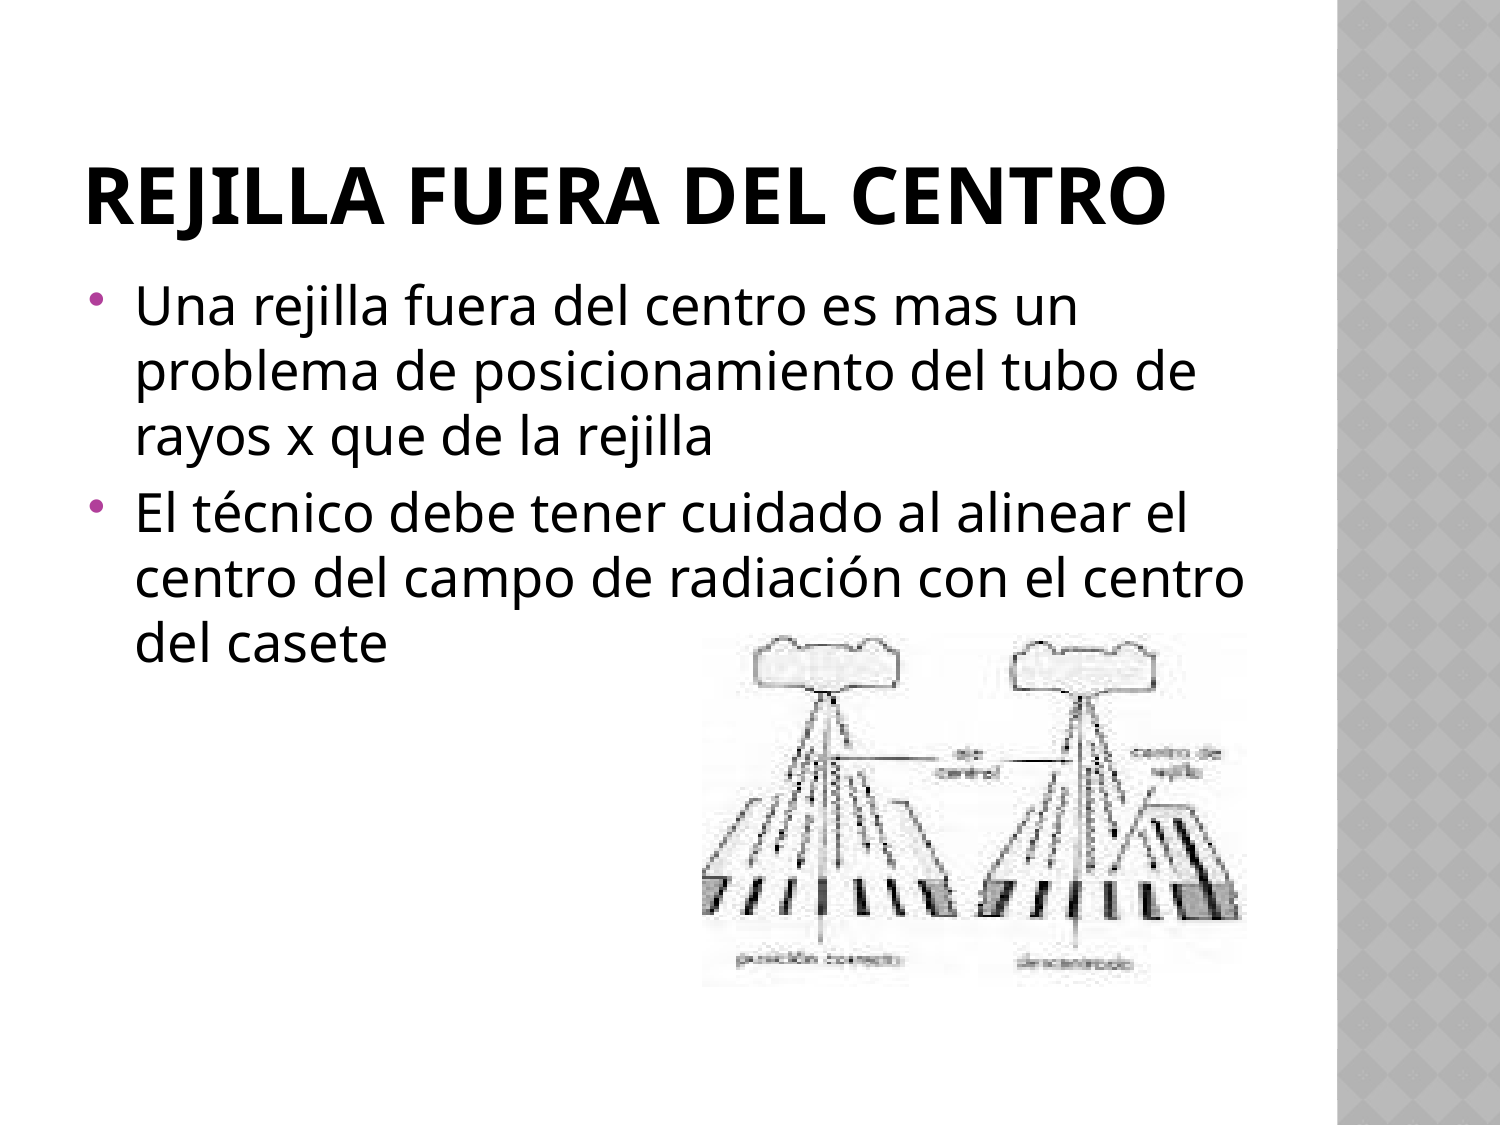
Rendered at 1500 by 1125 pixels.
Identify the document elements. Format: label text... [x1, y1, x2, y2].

title Rejilla fuera del centro [75, 52, 1263, 240]
picture [702, 632, 1247, 988]
list Una rejilla fuera del centro es mas un problema de posicionamiento del tubo de rayos x que de la rejilla El técnico debe tener cuidado al alinear el centro del campo de radiación con el centro del casete [75, 264, 1263, 1059]
